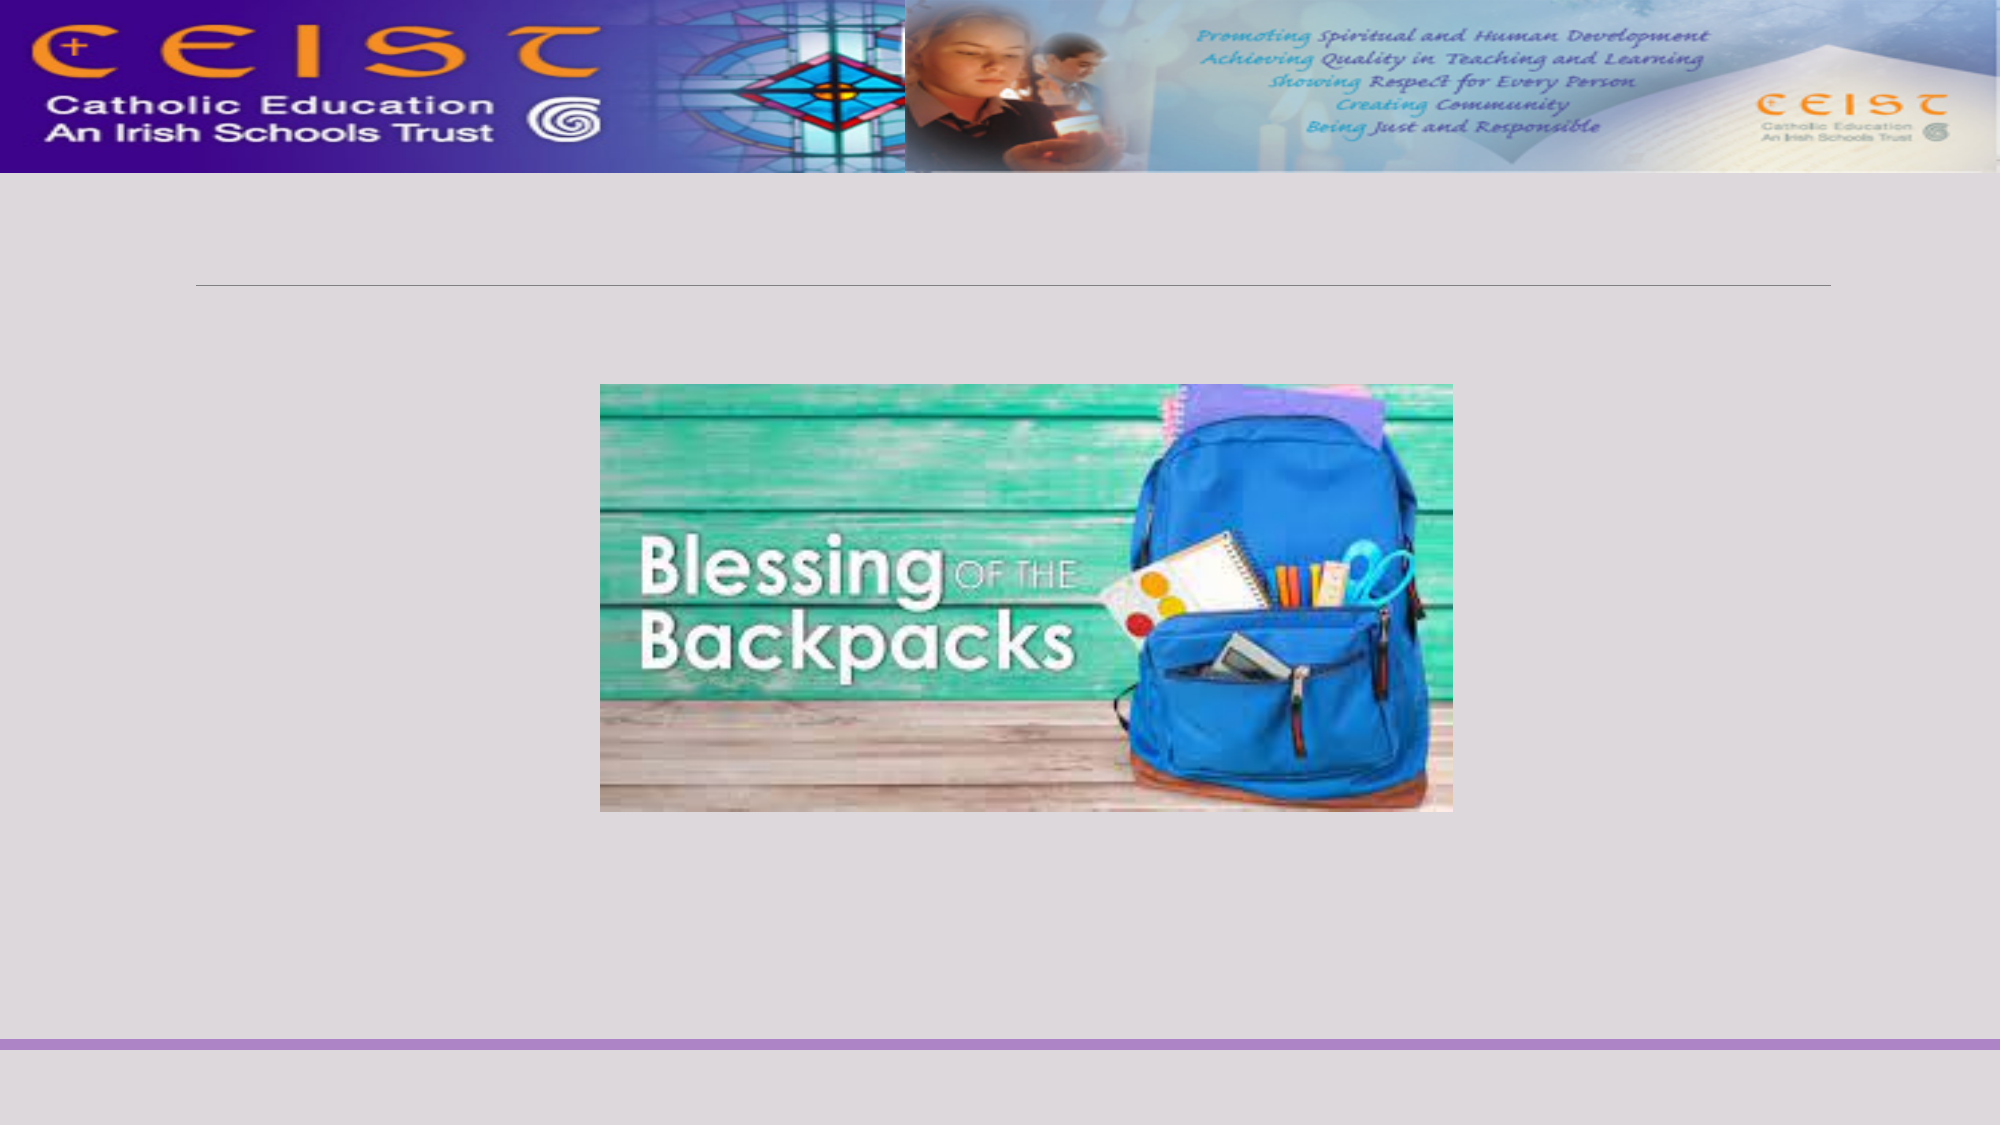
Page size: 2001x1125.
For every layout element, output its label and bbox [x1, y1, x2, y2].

picture [0, 0, 2000, 173]
list [599, 384, 1454, 812]
